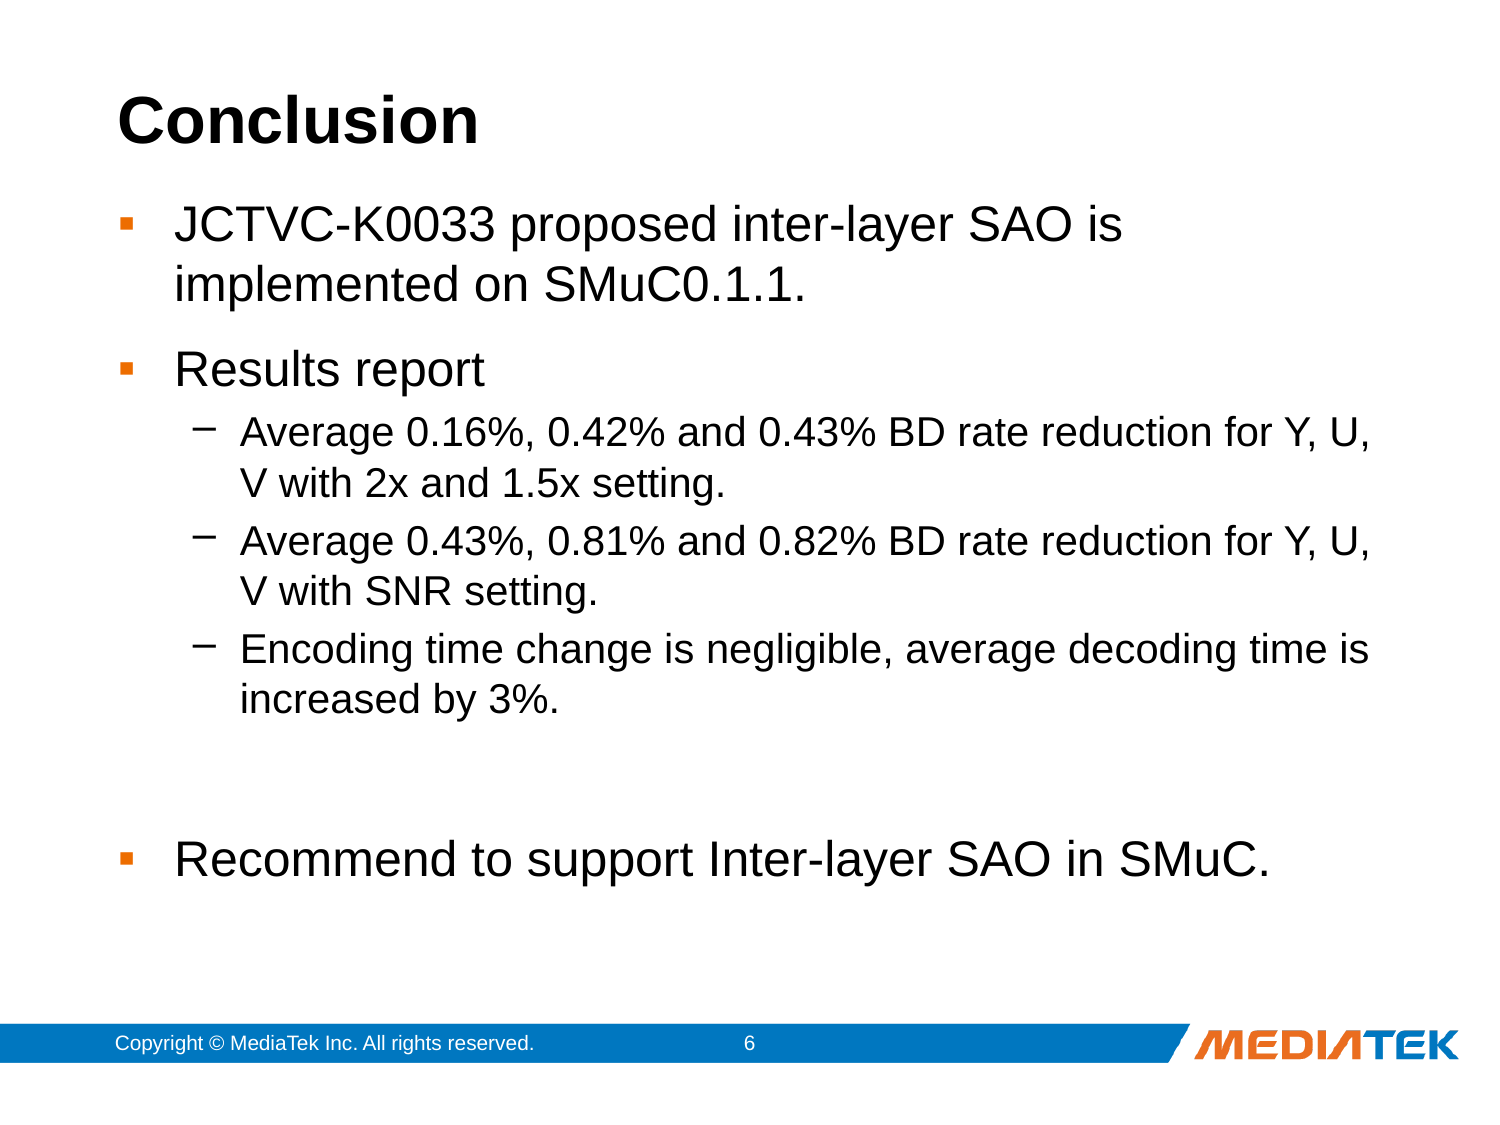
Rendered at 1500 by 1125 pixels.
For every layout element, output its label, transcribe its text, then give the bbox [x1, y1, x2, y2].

list JCTVC-K0033 proposed inter-layer SAO is implemented on SMuC0.1.1. Results report Average 0.16%, 0.42% and 0.43% BD rate reduction for Y, U, V with 2x and 1.5x setting. Average 0.43%, 0.81% and 0.82% BD rate reduction for Y, U, V with SNR setting. Encoding time change is negligible, average decoding time is increased by 3%. Recommend to support Inter-layer SAO in SMuC. [102, 184, 1425, 998]
slide_number 5 [711, 1022, 789, 1090]
title Conclusion [101, 62, 1425, 172]
footer Copyright © MediaTek Inc. All rights reserved. [99, 1022, 573, 1090]
picture [573, 1023, 711, 1063]
picture [789, 1023, 1459, 1063]
picture [0, 1023, 99, 1063]
